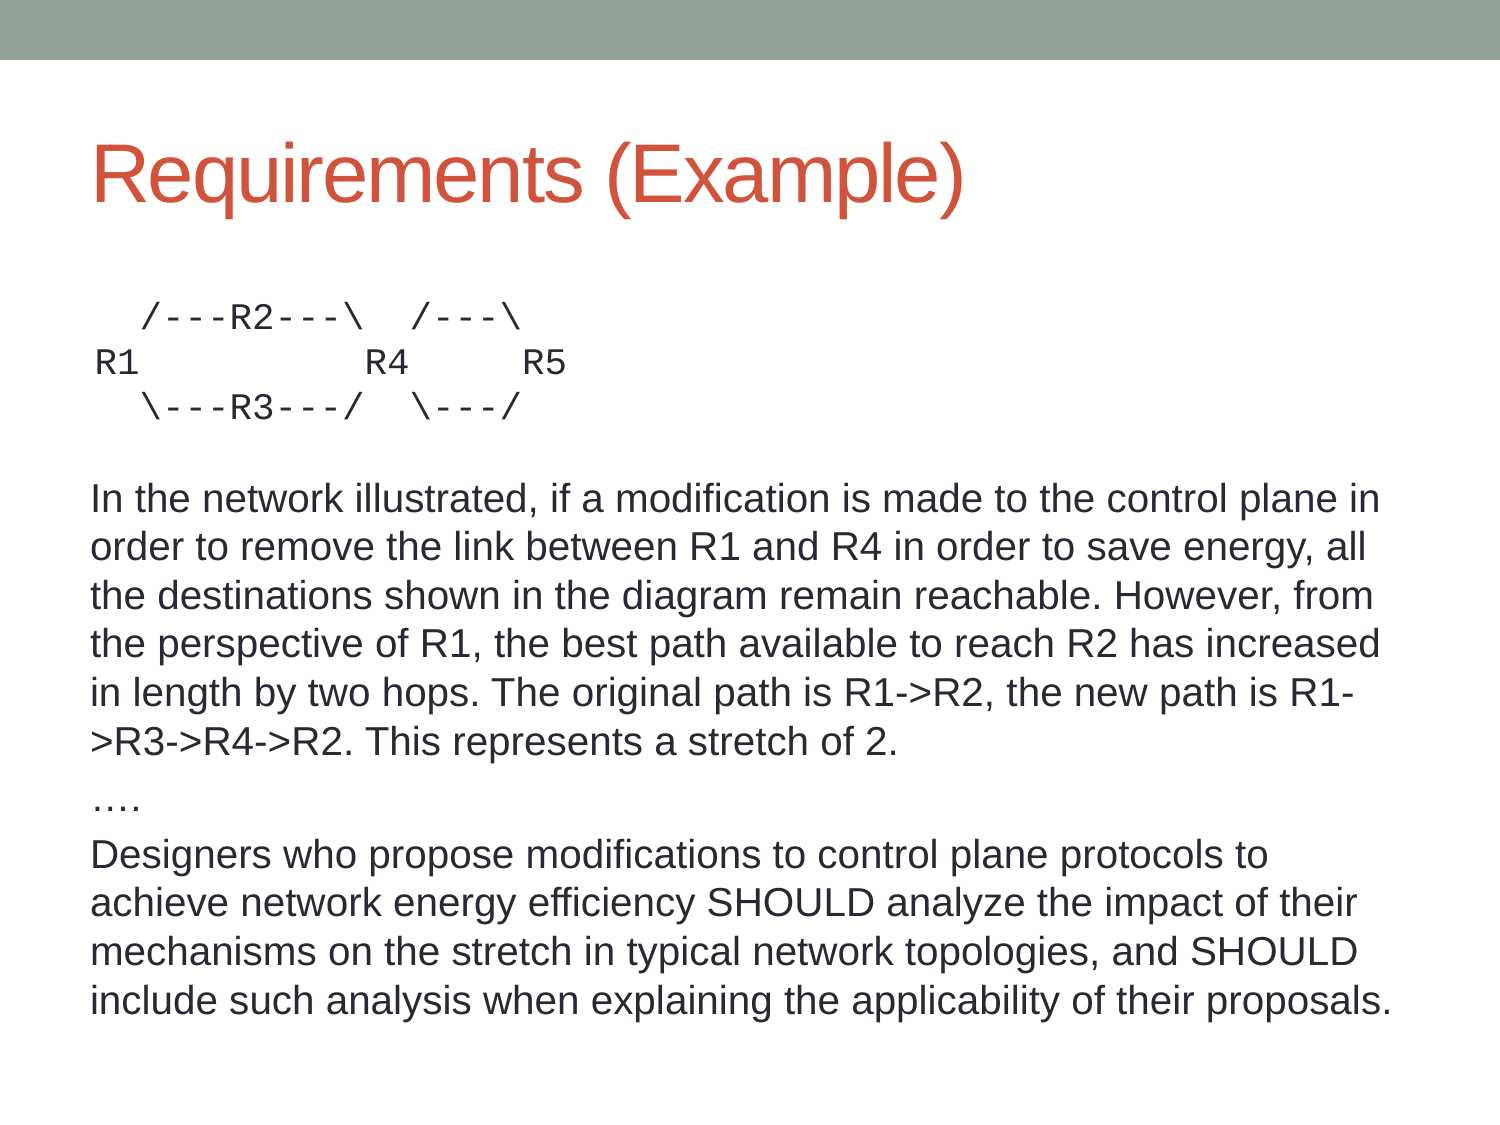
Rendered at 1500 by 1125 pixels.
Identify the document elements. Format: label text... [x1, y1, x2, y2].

text_box /---R2---\ /---\ R1 R4 R5 \---R3---/ \---/ [79, 284, 583, 435]
title Requirements (Example) [75, 87, 1425, 250]
list In the network illustrated, if a modification is made to the control plane in order to remove the link between R1 and R4 in order to save energy, all the destinations shown in the diagram remain reachable. However, from the perspective of R1, the best path available to reach R2 has increased in length by two hops. The original path is R1->R2, the new path is R1->R3->R4->R2. This represents a stretch of 2. …. Designers who propose modifications to control plane protocols to achieve network energy efficiency SHOULD analyze the impact of their mechanisms on the stretch in typical network topologies, and SHOULD include such analysis when explaining the applicability of their proposals. [75, 463, 1425, 1073]
